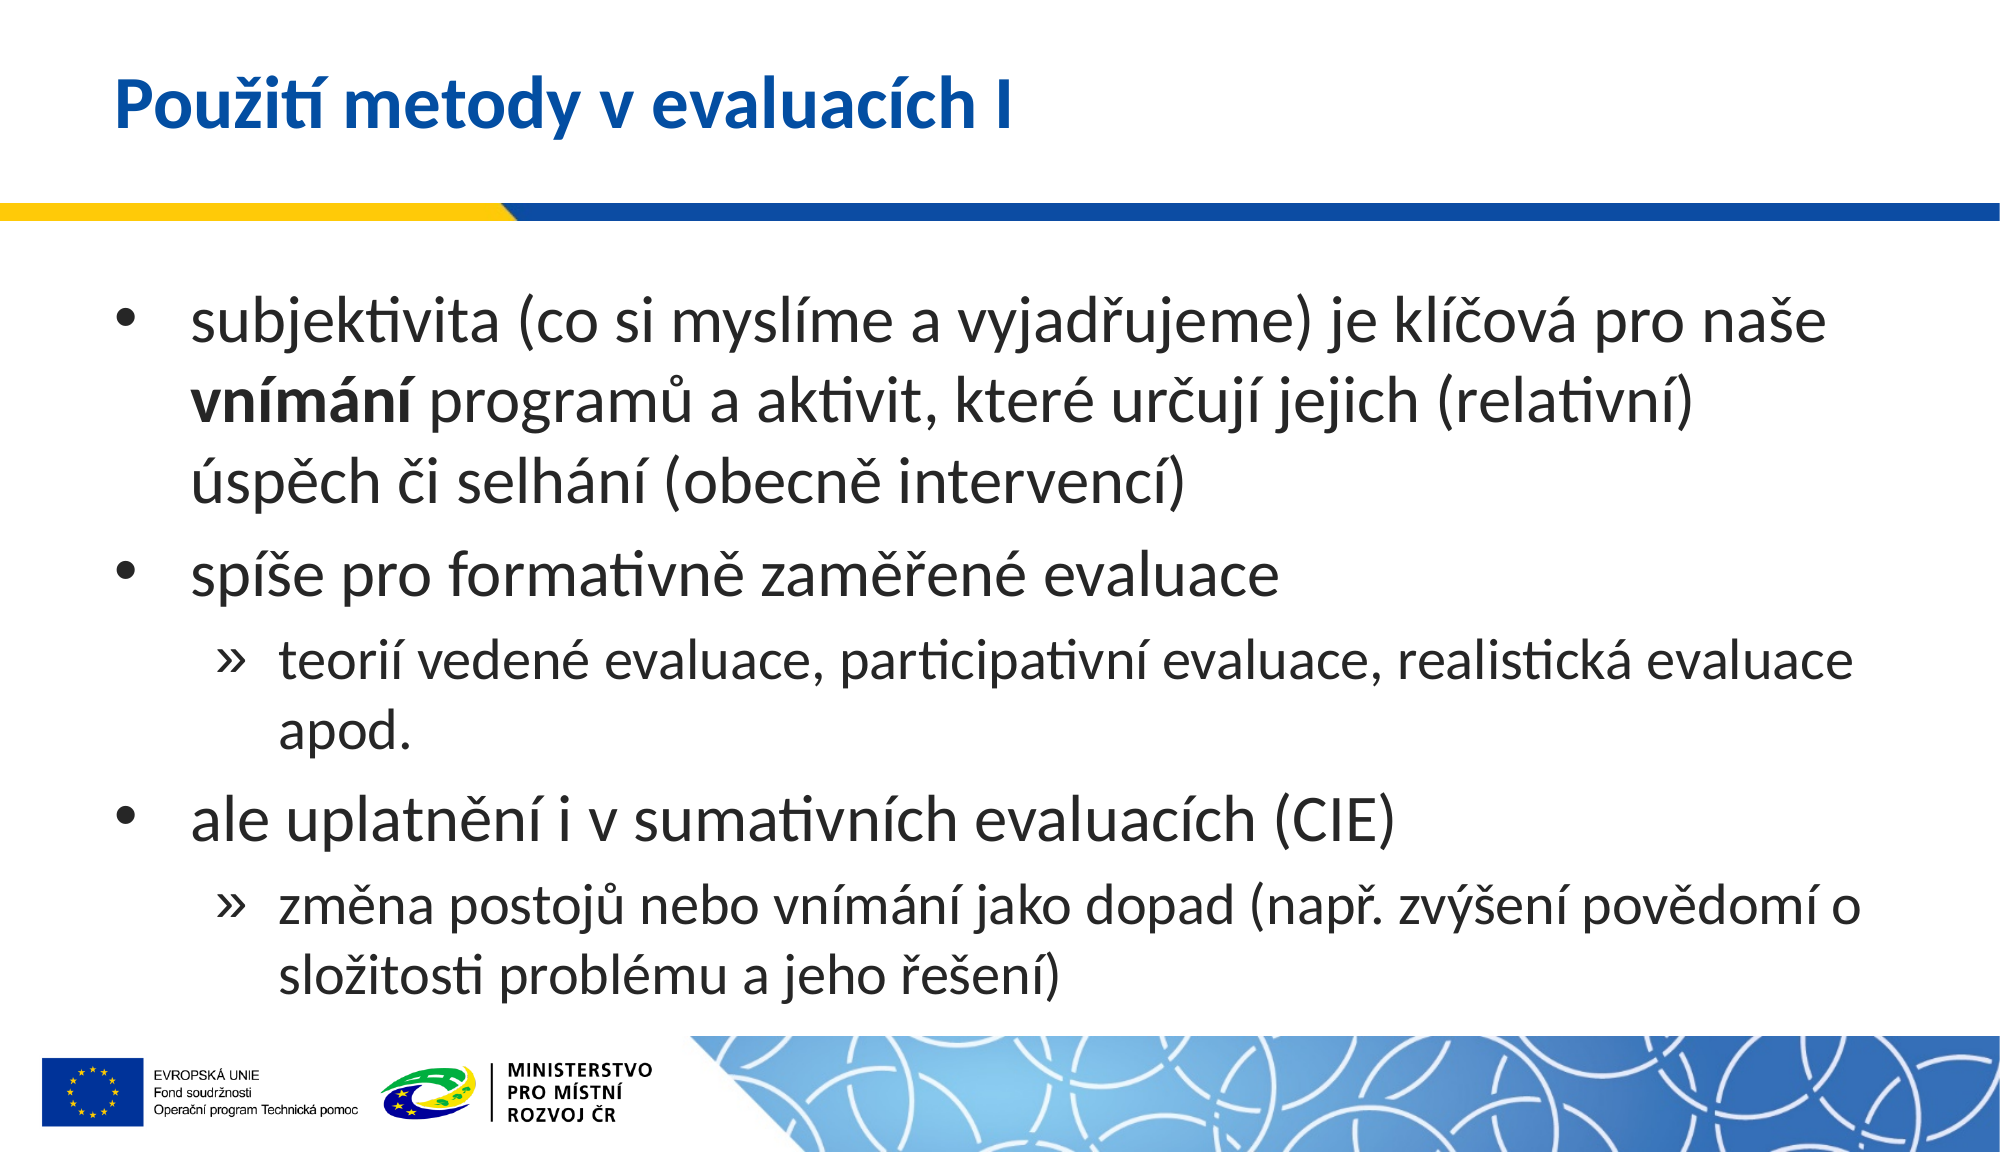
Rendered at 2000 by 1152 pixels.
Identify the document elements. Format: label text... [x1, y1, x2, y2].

picture [680, 1036, 2000, 1152]
picture [19, 1035, 674, 1149]
title Použití metody v evaluacích I [99, 46, 1900, 198]
list subjektivita (co si myslíme a vyjadřujeme) je klíčová pro naše vnímání programů a aktivit, které určují jejich (relativní) úspěch či selhání (obecně intervencí) spíše pro formativně zaměřené evaluace teorií vedené evaluace, participativní evaluace, realistická evaluace apod. ale uplatnění i v sumativních evaluacích (CIE) změna postojů nebo vnímání jako dopad (např. zvýšení povědomí o složitosti problému a jeho řešení) [99, 268, 1900, 1029]
picture [0, 203, 2000, 221]
